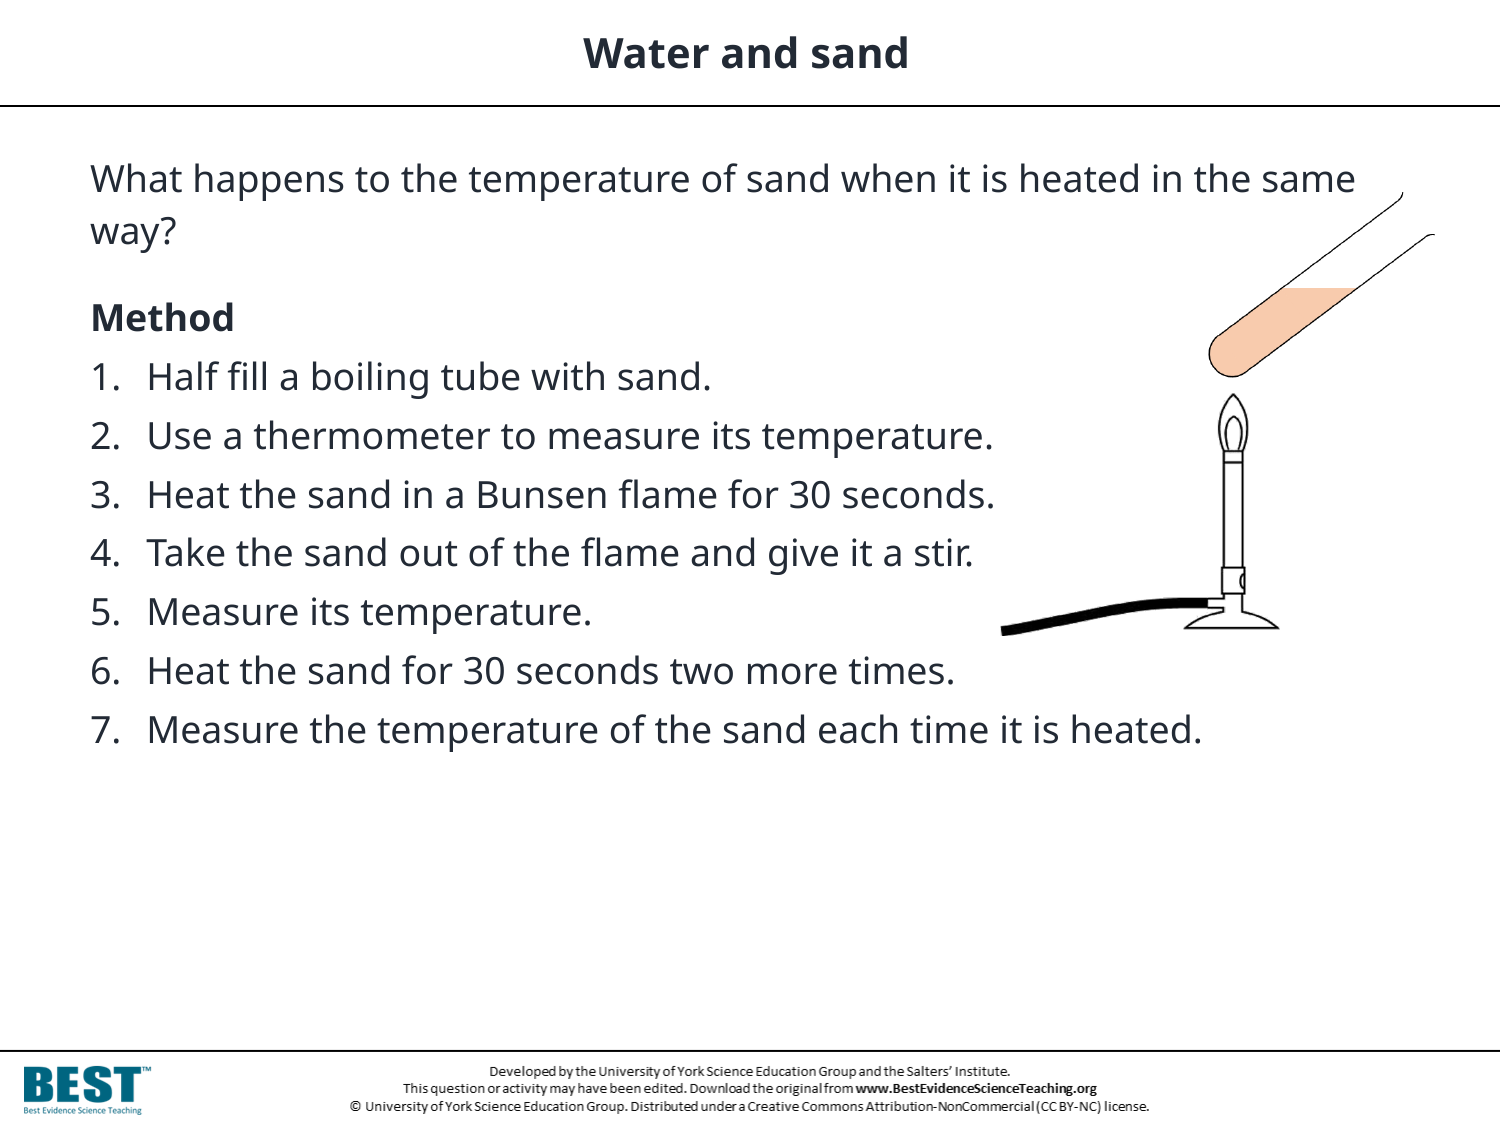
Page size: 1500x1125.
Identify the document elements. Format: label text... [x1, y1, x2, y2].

picture [0, 105, 1500, 1125]
text_box Water and sand [23, 4, 1471, 99]
